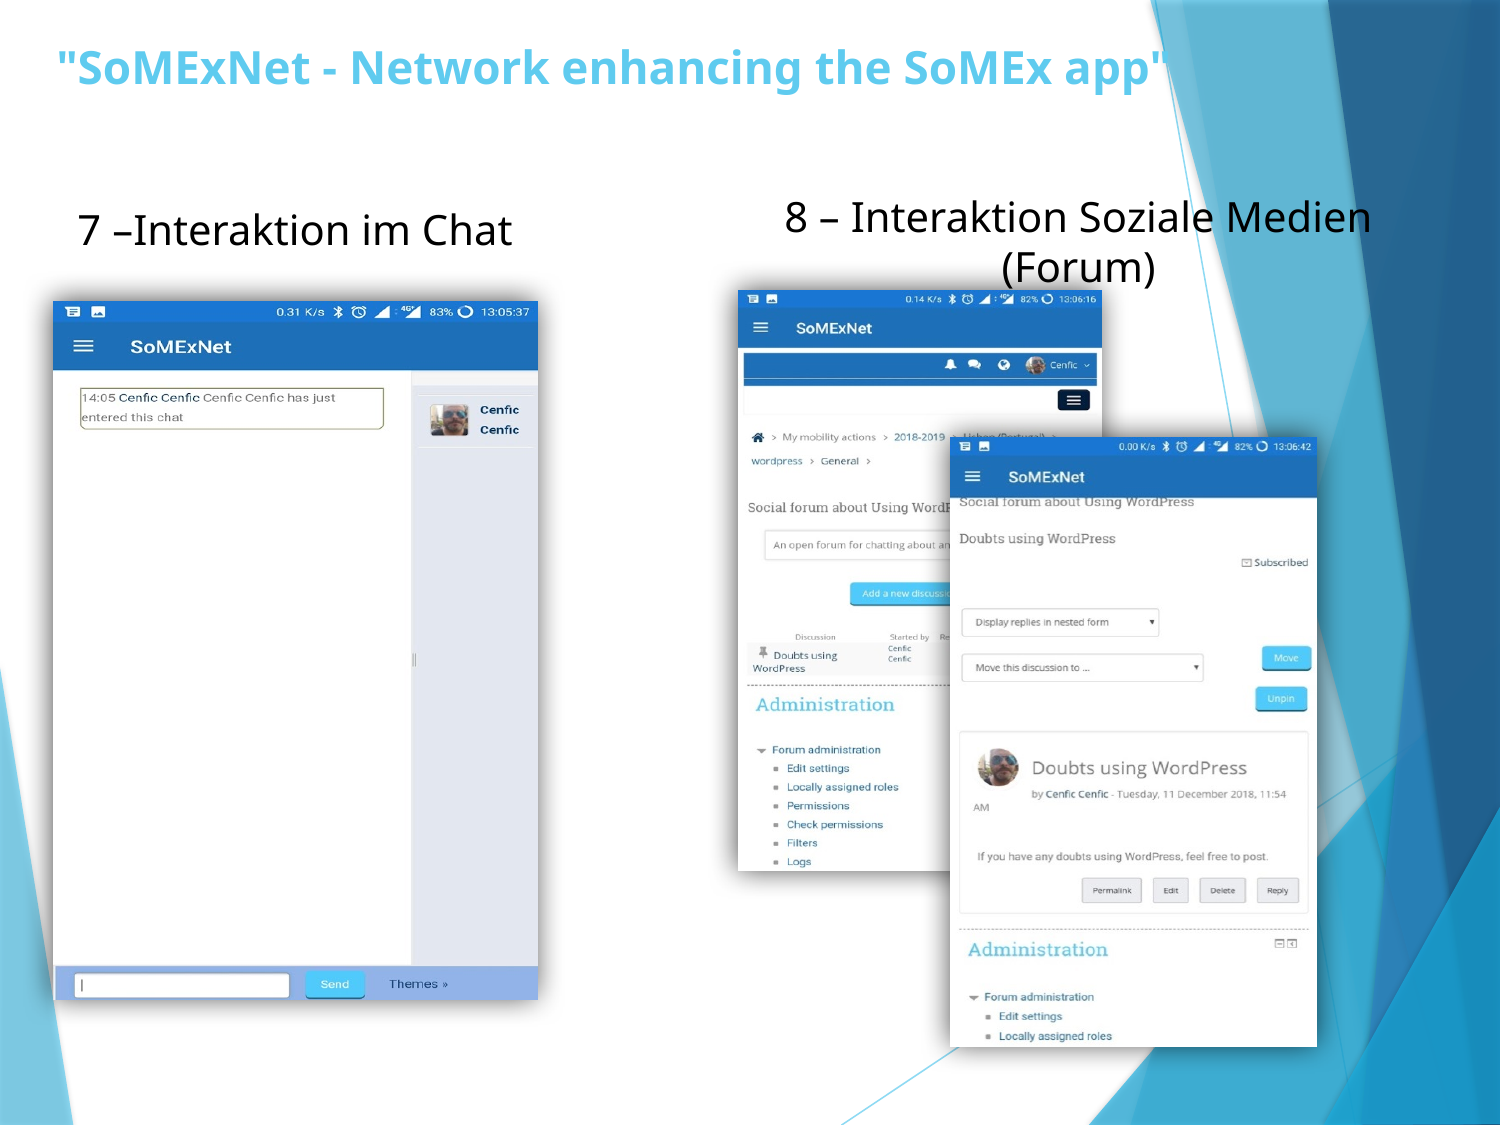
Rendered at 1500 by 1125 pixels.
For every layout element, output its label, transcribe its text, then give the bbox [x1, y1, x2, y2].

picture [737, 290, 1318, 1048]
text_box 8 – Interaktion Soziale Medien (Forum) [724, 183, 1433, 299]
title "SoMExNet - Network enhancing the SoMEx app" [41, 30, 1415, 114]
picture [52, 300, 538, 1000]
text_box 7 –Interaktion im Chat [62, 196, 528, 262]
